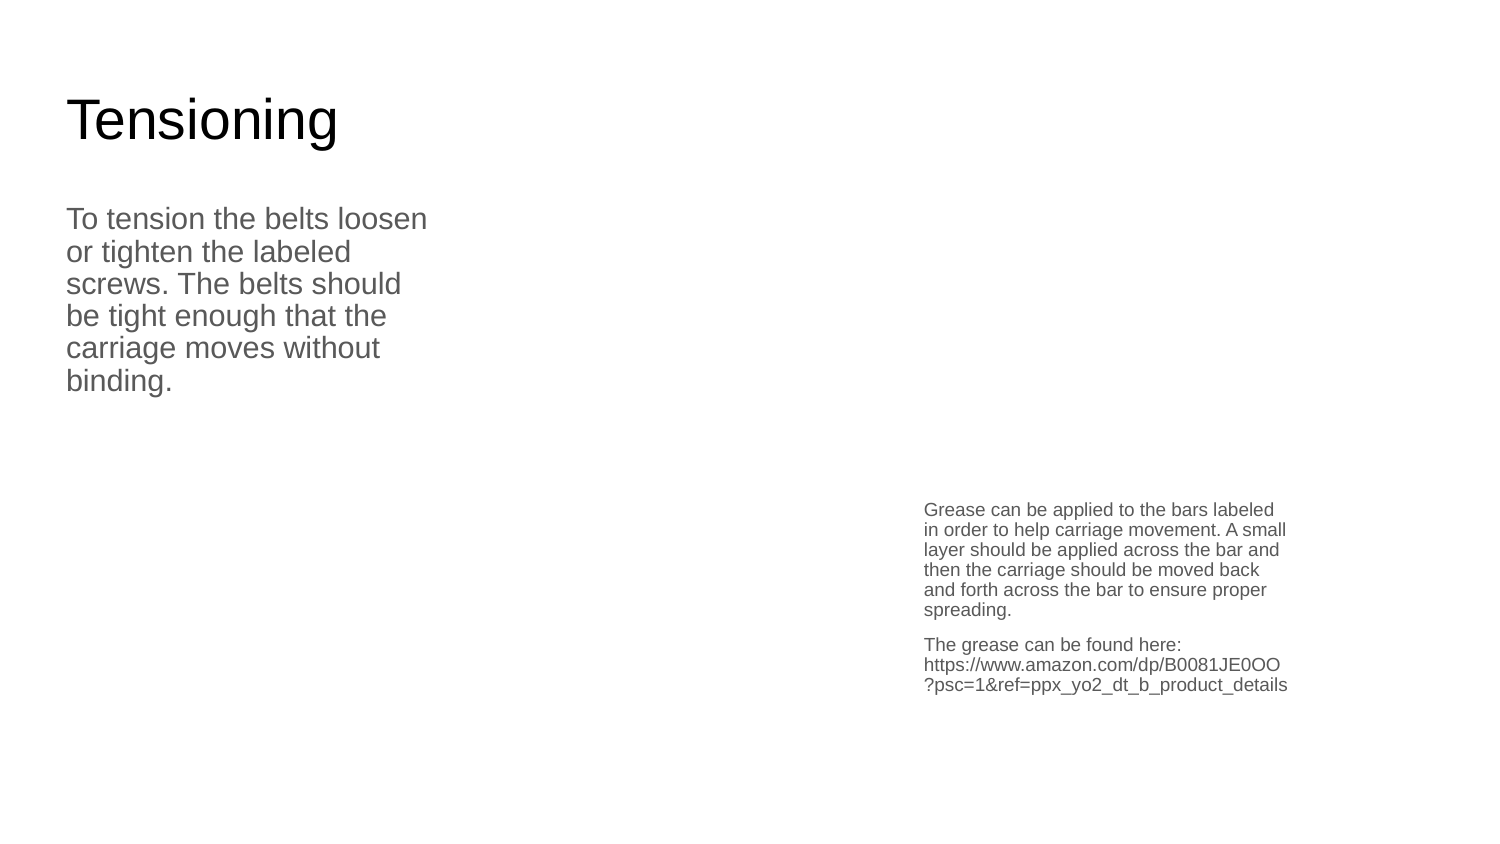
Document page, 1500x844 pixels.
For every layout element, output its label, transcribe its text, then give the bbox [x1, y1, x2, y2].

list To tension the belts loosen or tighten the labeled screws. The belts should be tight enough that the carriage moves without binding. [51, 189, 447, 417]
title Tensioning [51, 72, 1449, 167]
list Grease can be applied to the bars labeled in order to help carriage movement. A small layer should be applied across the bar and then the carriage should be moved back and forth across the bar to ensure proper spreading. The grease can be found here: https://www.amazon.com/dp/B0081JE0OO?psc=1&ref=ppx_yo2_dt_b_product_details [908, 485, 1304, 713]
